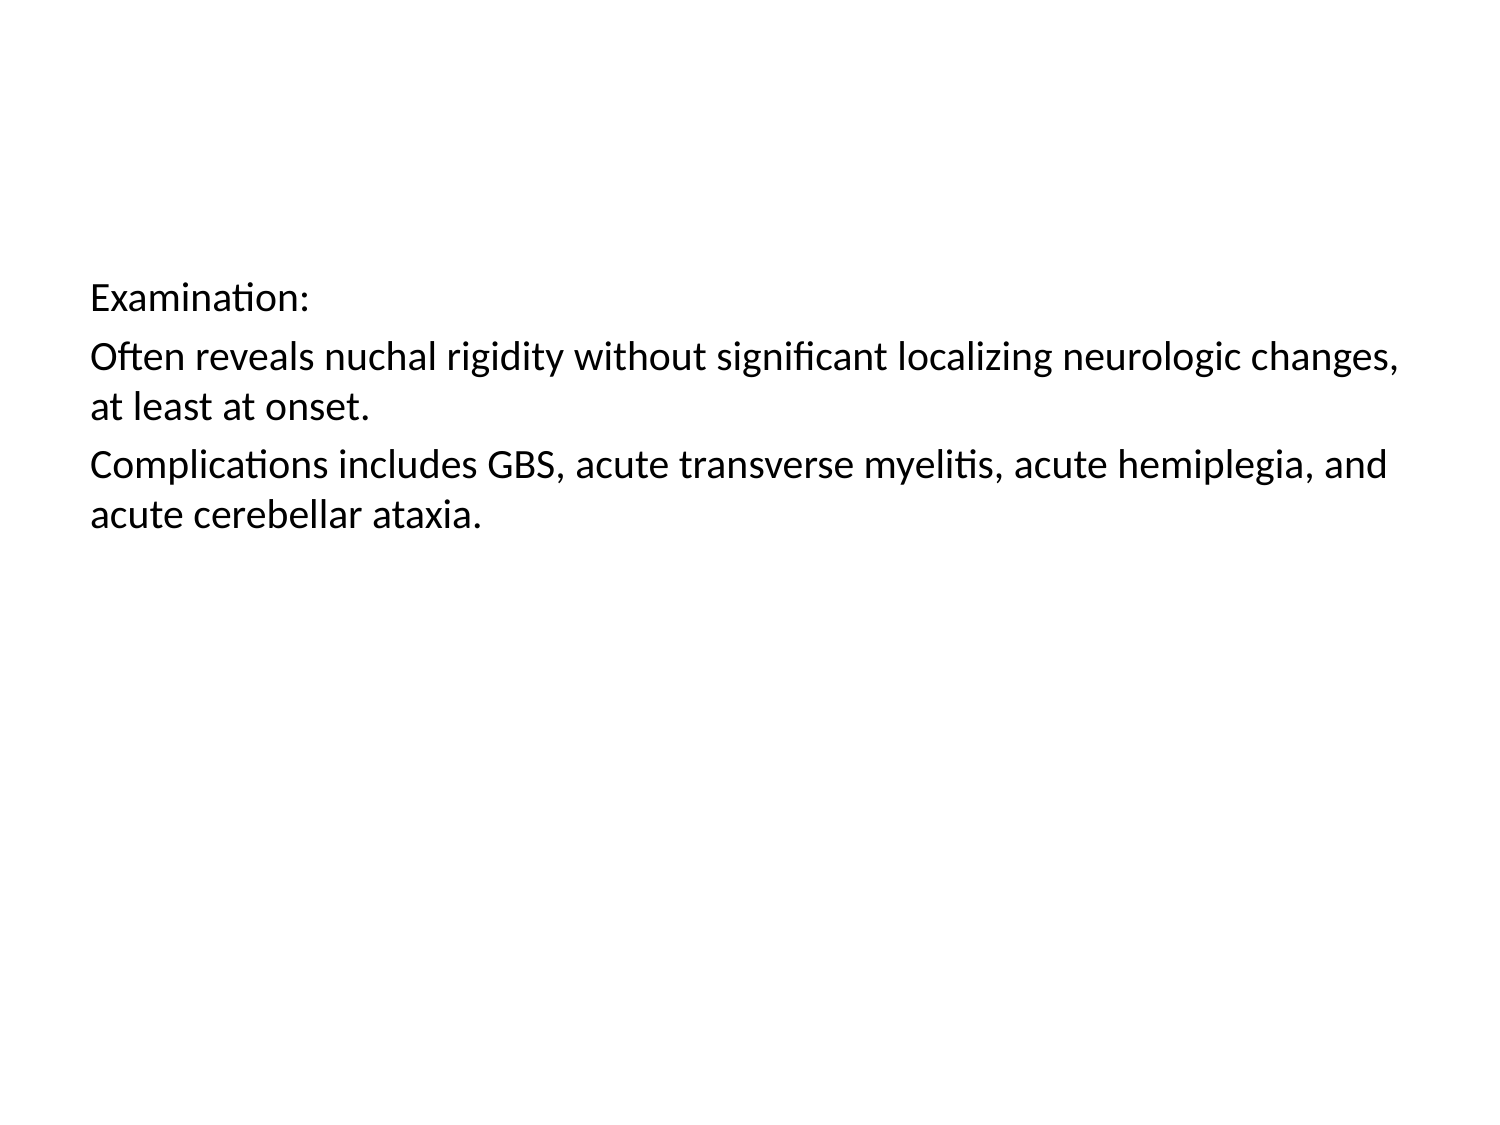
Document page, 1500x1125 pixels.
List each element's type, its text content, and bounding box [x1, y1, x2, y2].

list Examination: Often reveals nuchal rigidity without significant localizing neurologic changes, at least at onset. Complications includes GBS, acute transverse myelitis, acute hemiplegia, and acute cerebellar ataxia. [75, 262, 1425, 1005]
